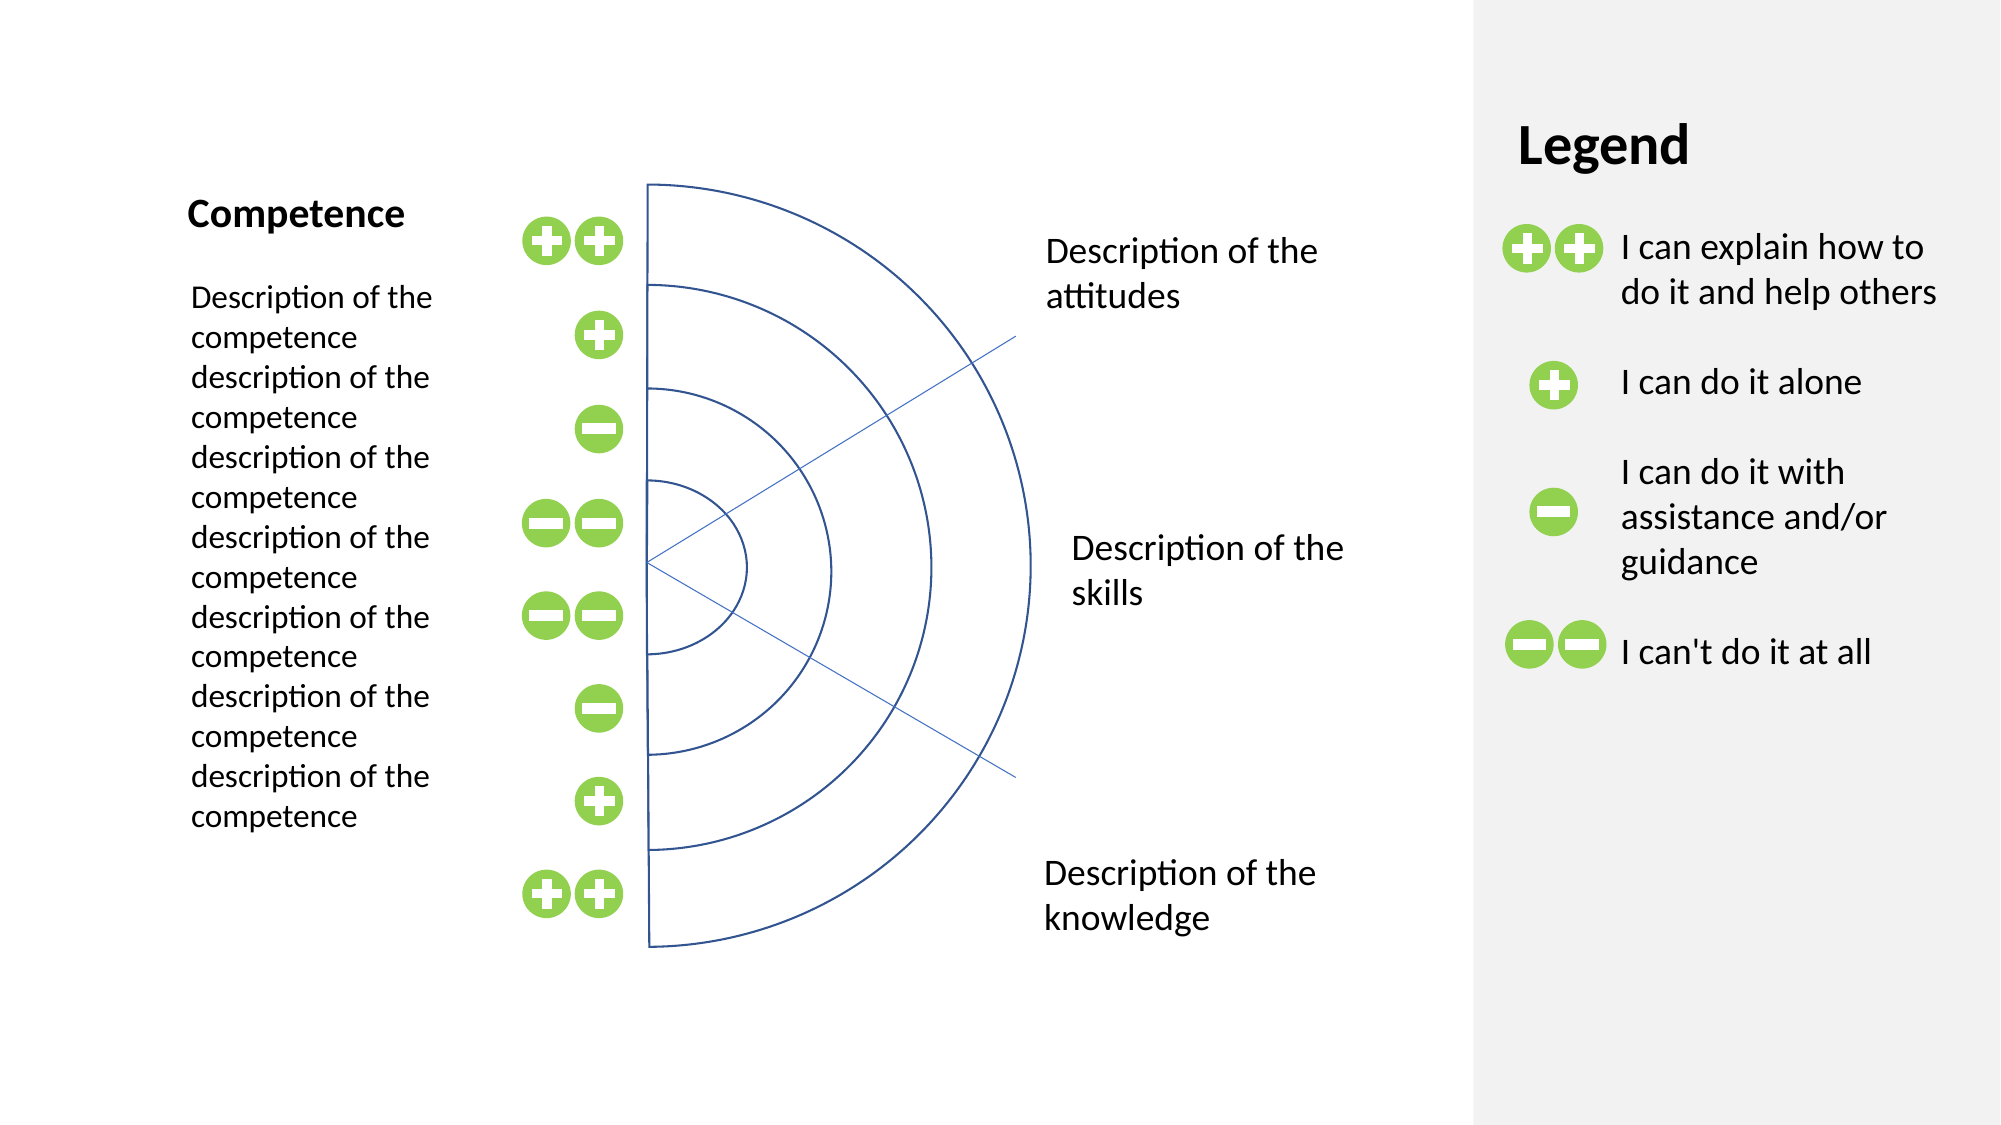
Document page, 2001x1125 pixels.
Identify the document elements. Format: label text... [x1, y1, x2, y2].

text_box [1530, 488, 1577, 536]
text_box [523, 217, 623, 265]
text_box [575, 405, 623, 453]
text_box Legend I can explain how to do it and help others I can do it alone I can do it with assistance and/or guidance I can't do it at all [1503, 99, 1955, 770]
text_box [522, 499, 623, 547]
text_box Competence [172, 178, 511, 243]
text_box Description of the knowledge [1031, 840, 1445, 946]
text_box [523, 870, 623, 918]
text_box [1506, 621, 1606, 668]
text_box Description of the competence description of the competence description of the competence description of the competence description of the competence description of the competence description of the competence [176, 267, 262, 842]
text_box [575, 777, 623, 825]
text_box [1472, 0, 2000, 1125]
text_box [262, 184, 1031, 947]
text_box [575, 311, 623, 359]
text_box Description of the attitudes [1031, 218, 1381, 324]
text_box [575, 685, 623, 732]
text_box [522, 592, 623, 639]
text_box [1503, 225, 1603, 272]
text_box Description of the skills [1056, 515, 1407, 620]
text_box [1530, 361, 1577, 409]
